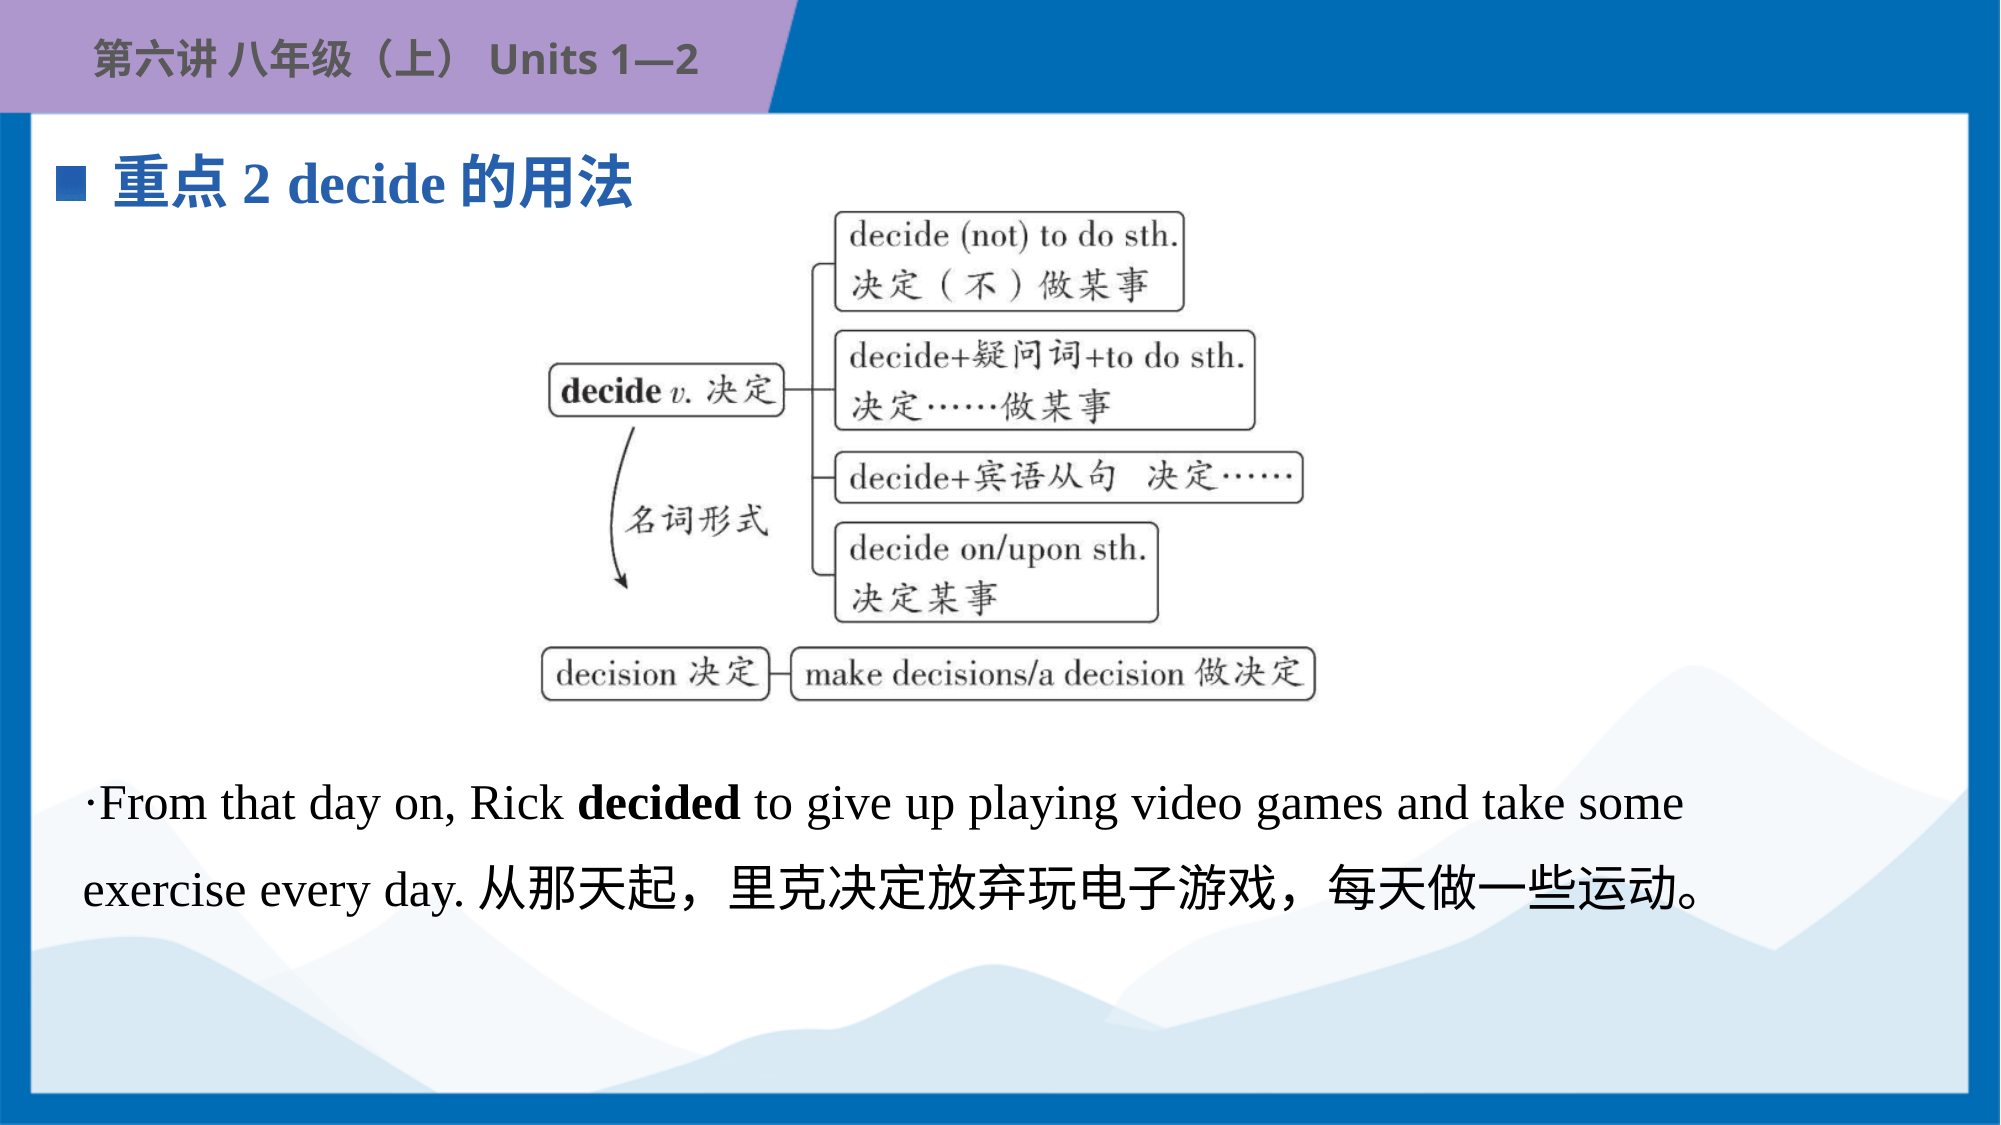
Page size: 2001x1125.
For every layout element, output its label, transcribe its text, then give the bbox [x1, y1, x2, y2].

picture [0, 0, 2000, 1125]
text_box 重点2 decide的用法 [112, 144, 1917, 215]
text_box ·From that day on, Rick decided to give up playing video games and take some exercise every day.从那天起，里克决定放弃玩电子游戏，每天做一些运动。 [82, 737, 1917, 907]
